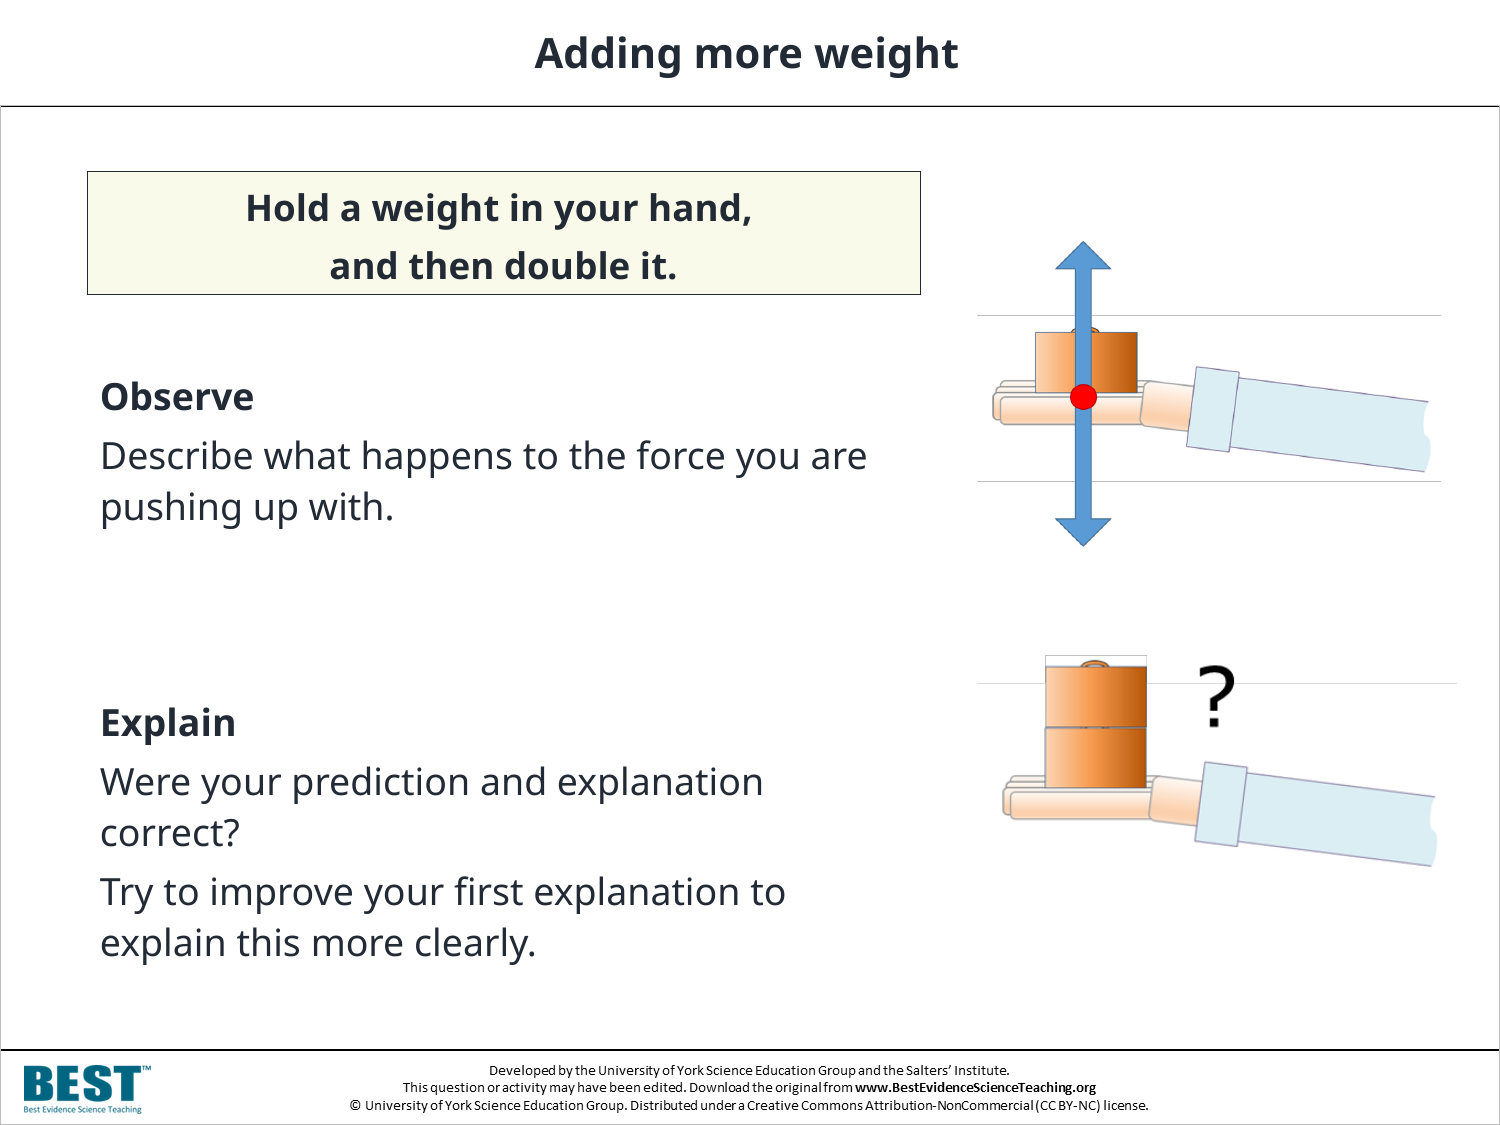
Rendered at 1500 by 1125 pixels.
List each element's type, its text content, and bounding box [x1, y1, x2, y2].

text_box Adding more weight [23, 4, 1471, 99]
picture [0, 105, 1500, 1125]
